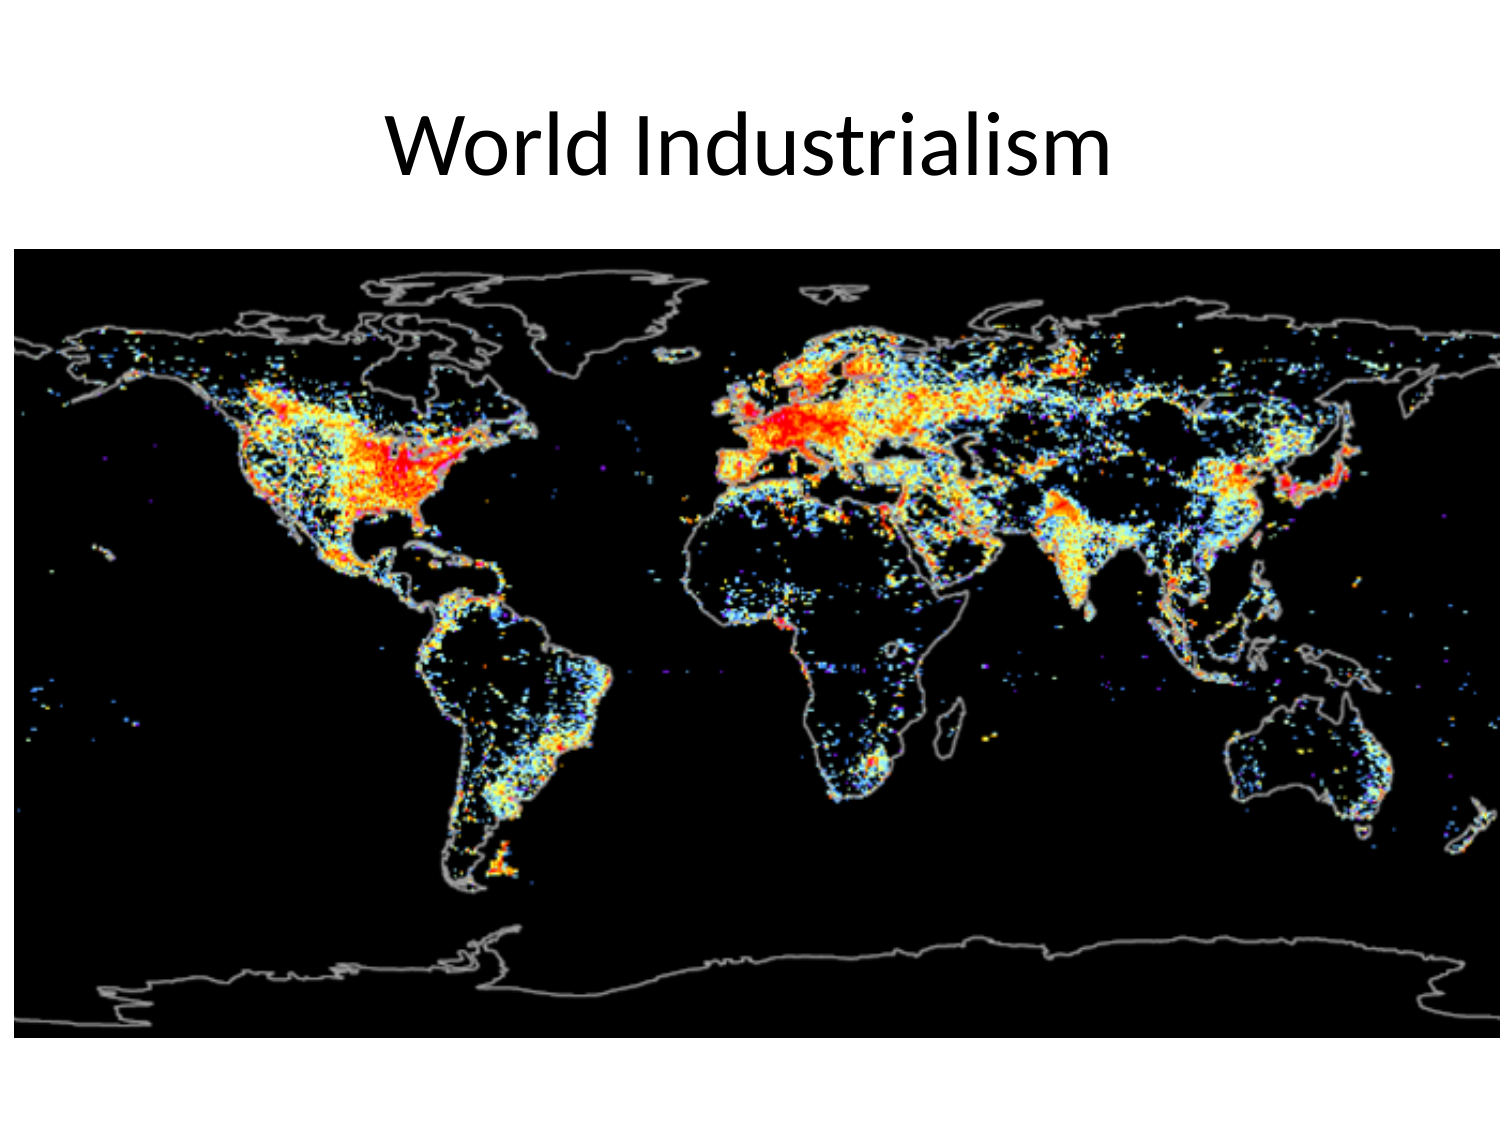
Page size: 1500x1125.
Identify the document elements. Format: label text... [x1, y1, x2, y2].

picture [14, 249, 1500, 1038]
title World Industrialism [75, 45, 1425, 233]
